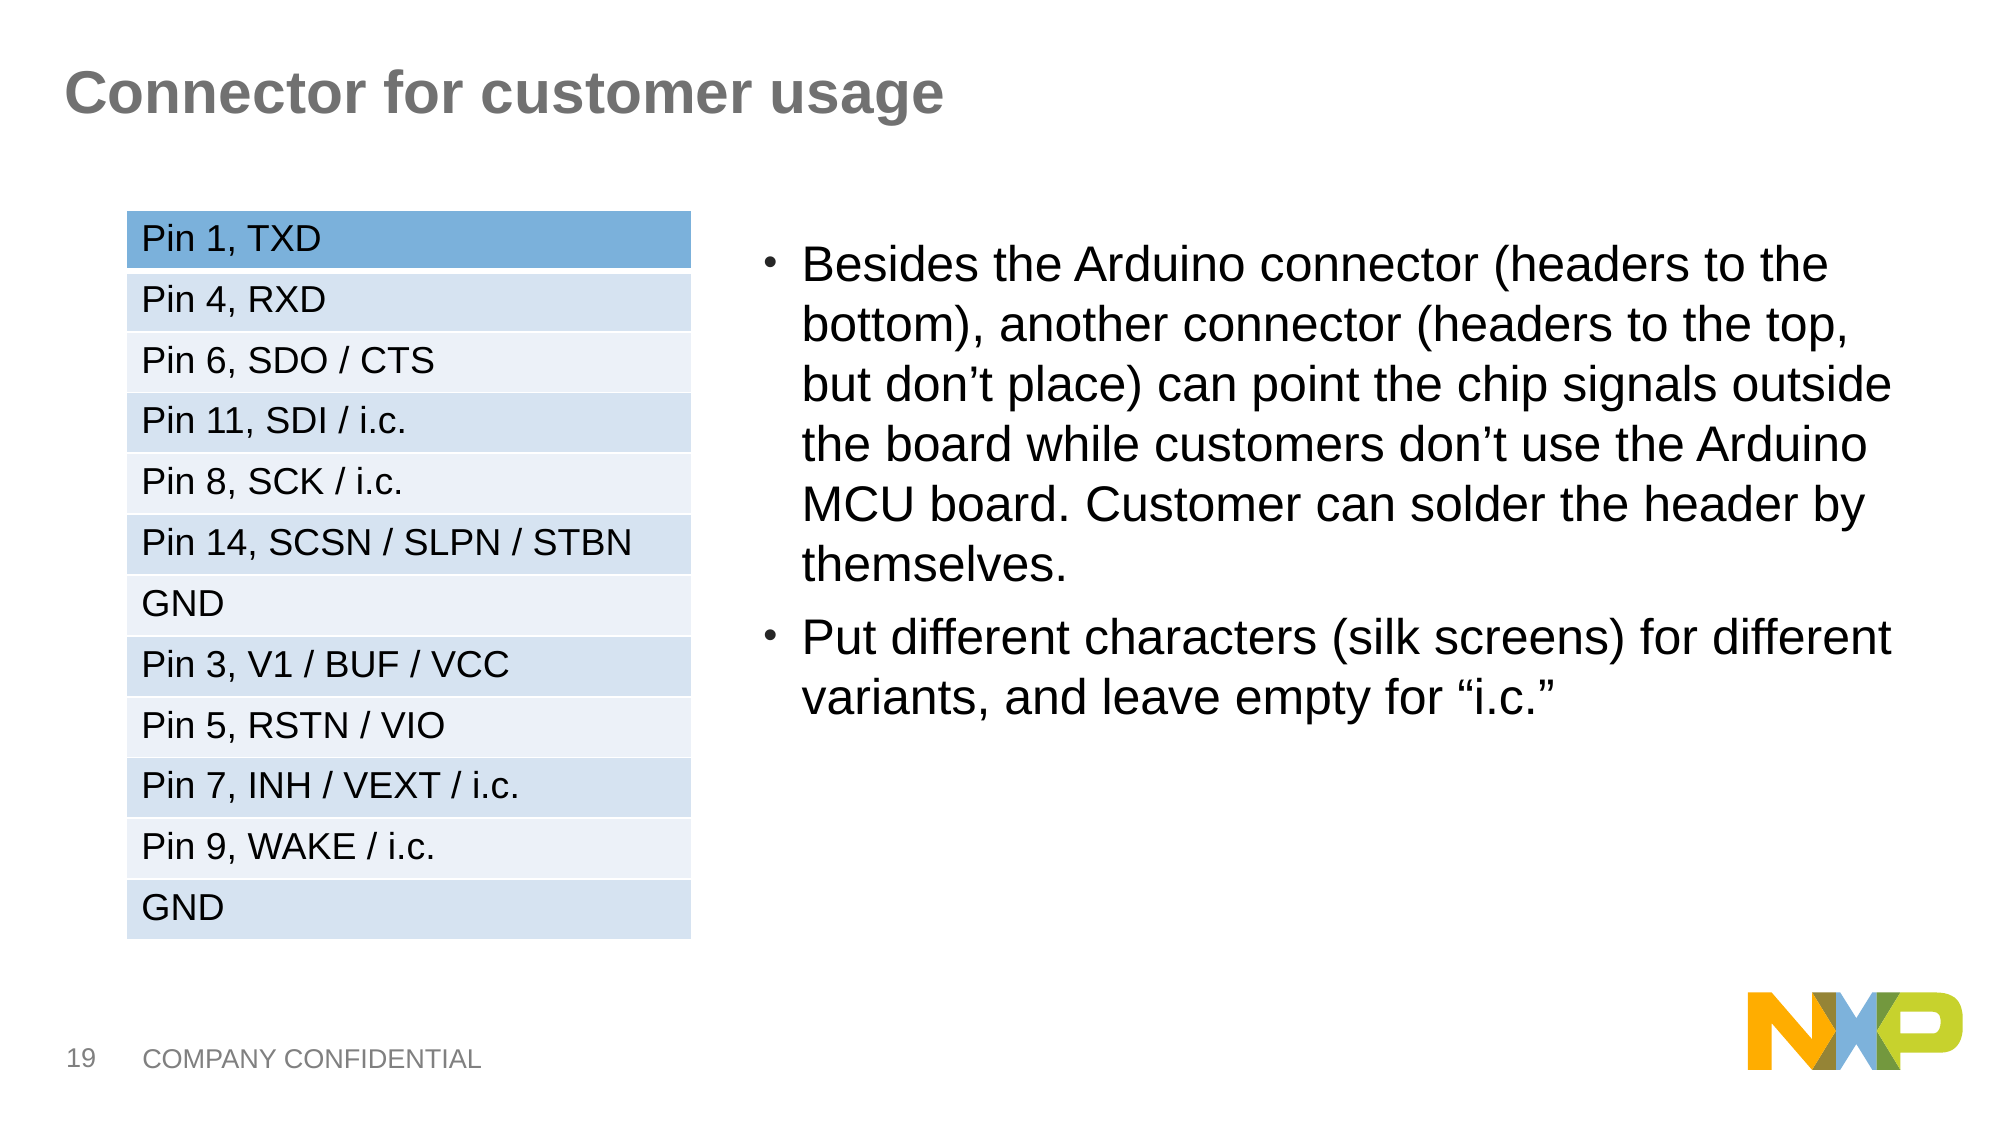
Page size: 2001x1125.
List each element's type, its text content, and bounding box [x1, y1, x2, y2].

table_cell Pin 9, WAKE / i.c. [127, 819, 691, 878]
table_cell Pin 14, SCSN / SLPN / STBN [127, 515, 691, 574]
table_cell GND [127, 576, 691, 635]
table_cell Pin 11, SDI / i.c. [127, 393, 691, 452]
table_cell Pin 3, V1 / BUF / VCC [127, 637, 691, 696]
table_cell GND [127, 880, 691, 939]
title Connector for customer usage [48, 45, 1963, 154]
table_cell Pin 7, INH / VEXT / i.c. [127, 758, 691, 817]
table_cell Pin 6, SDO / CTS [127, 333, 691, 392]
table_header Pin 1, TXD [127, 211, 691, 268]
table_cell Pin 8, SCK / i.c. [127, 454, 691, 513]
table_cell Pin 4, RXD [127, 274, 691, 331]
table_cell Pin 5, RSTN / VIO [127, 698, 691, 757]
list Besides the Arduino connector (headers to the bottom), another connector (headers to the top, but don’t place) can point the chip signals outside the board while customers don’t use the Arduino MCU board. Customer can solder the header by themselves. Put different characters (silk screens) for different variants, and leave empty for “i.c.” [748, 223, 1910, 777]
